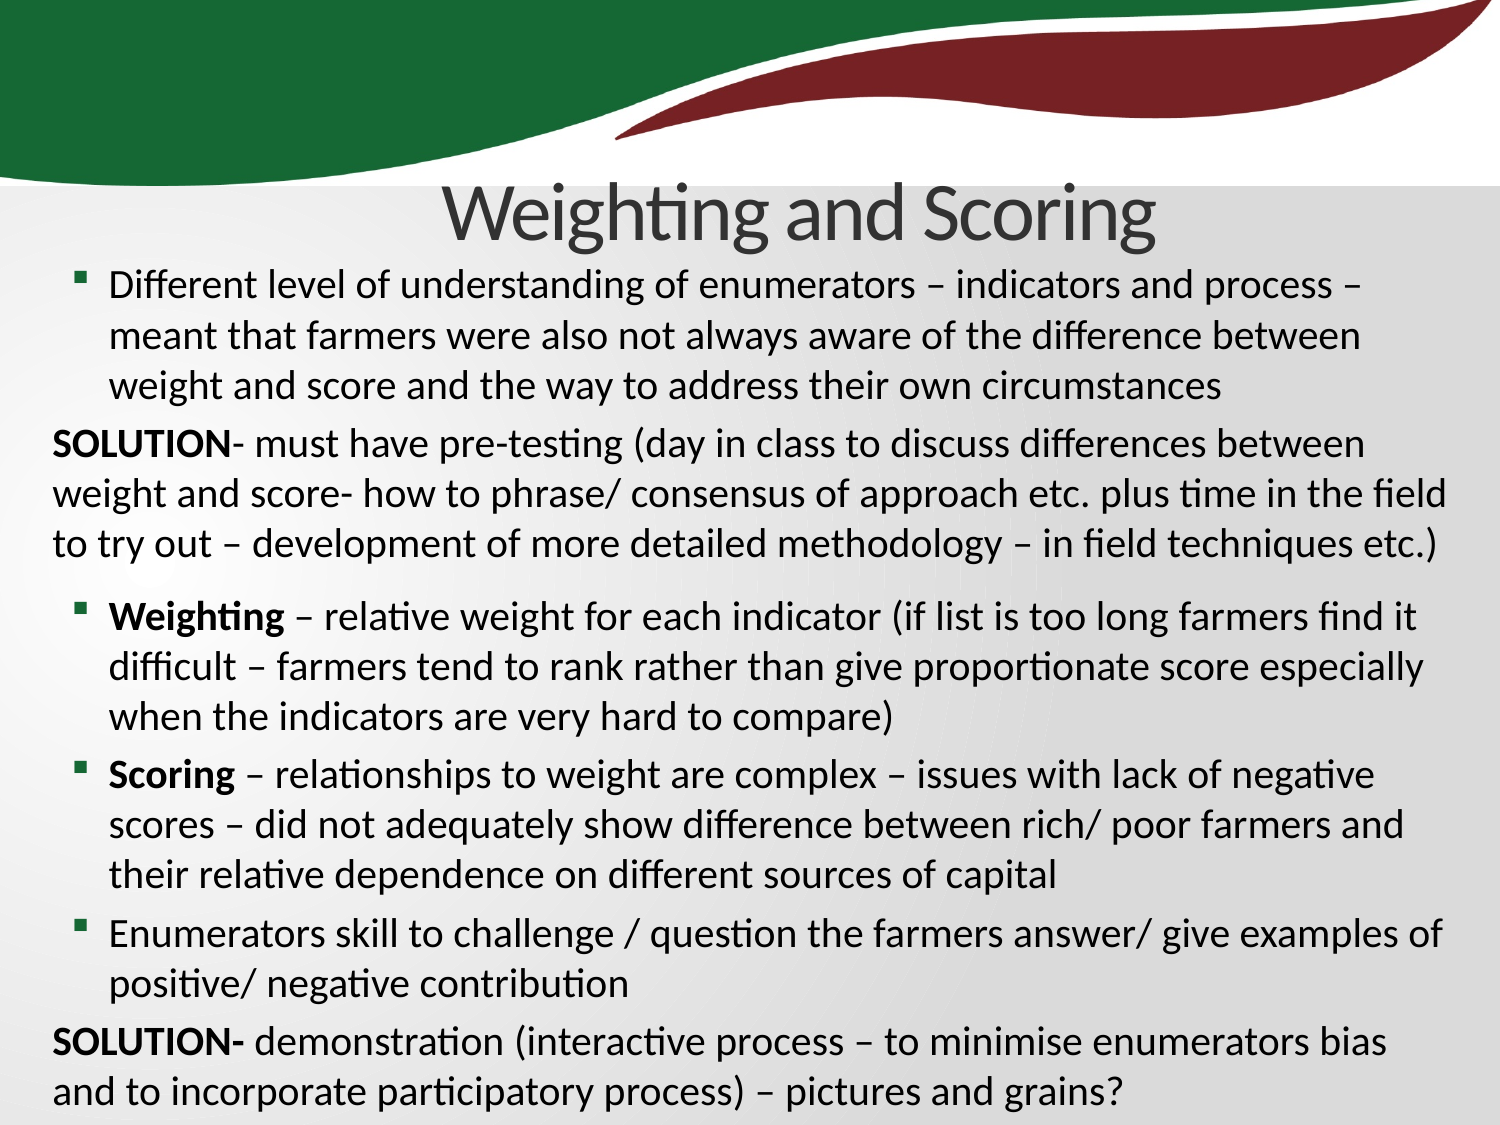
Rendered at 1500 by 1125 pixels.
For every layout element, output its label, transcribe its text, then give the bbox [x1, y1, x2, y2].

list Different level of understanding of enumerators – indicators and process – meant that farmers were also not always aware of the difference between weight and score and the way to address their own circumstances SOLUTION- must have pre-testing (day in class to discuss differences between weight and score- how to phrase/ consensus of approach etc. plus time in the field to try out – development of more detailed methodology – in field techniques etc.) Weighting – relative weight for each indicator (if list is too long farmers find it difficult – farmers tend to rank rather than give proportionate score especially when the indicators are very hard to compare) Scoring – relationships to weight are complex – issues with lack of negative scores – did not adequately show difference between rich/ poor farmers and their relative dependence on different sources of capital Enumerators skill to challenge / question the farmers answer/ give examples of positive/ negative contribution SOLUTION- demonstration (interactive process – to minimise enumerators bias and to incorporate participatory process) – pictures and grains? [37, 249, 1475, 1005]
picture [0, 0, 1500, 186]
title Weighting and Scoring [125, 149, 1475, 249]
